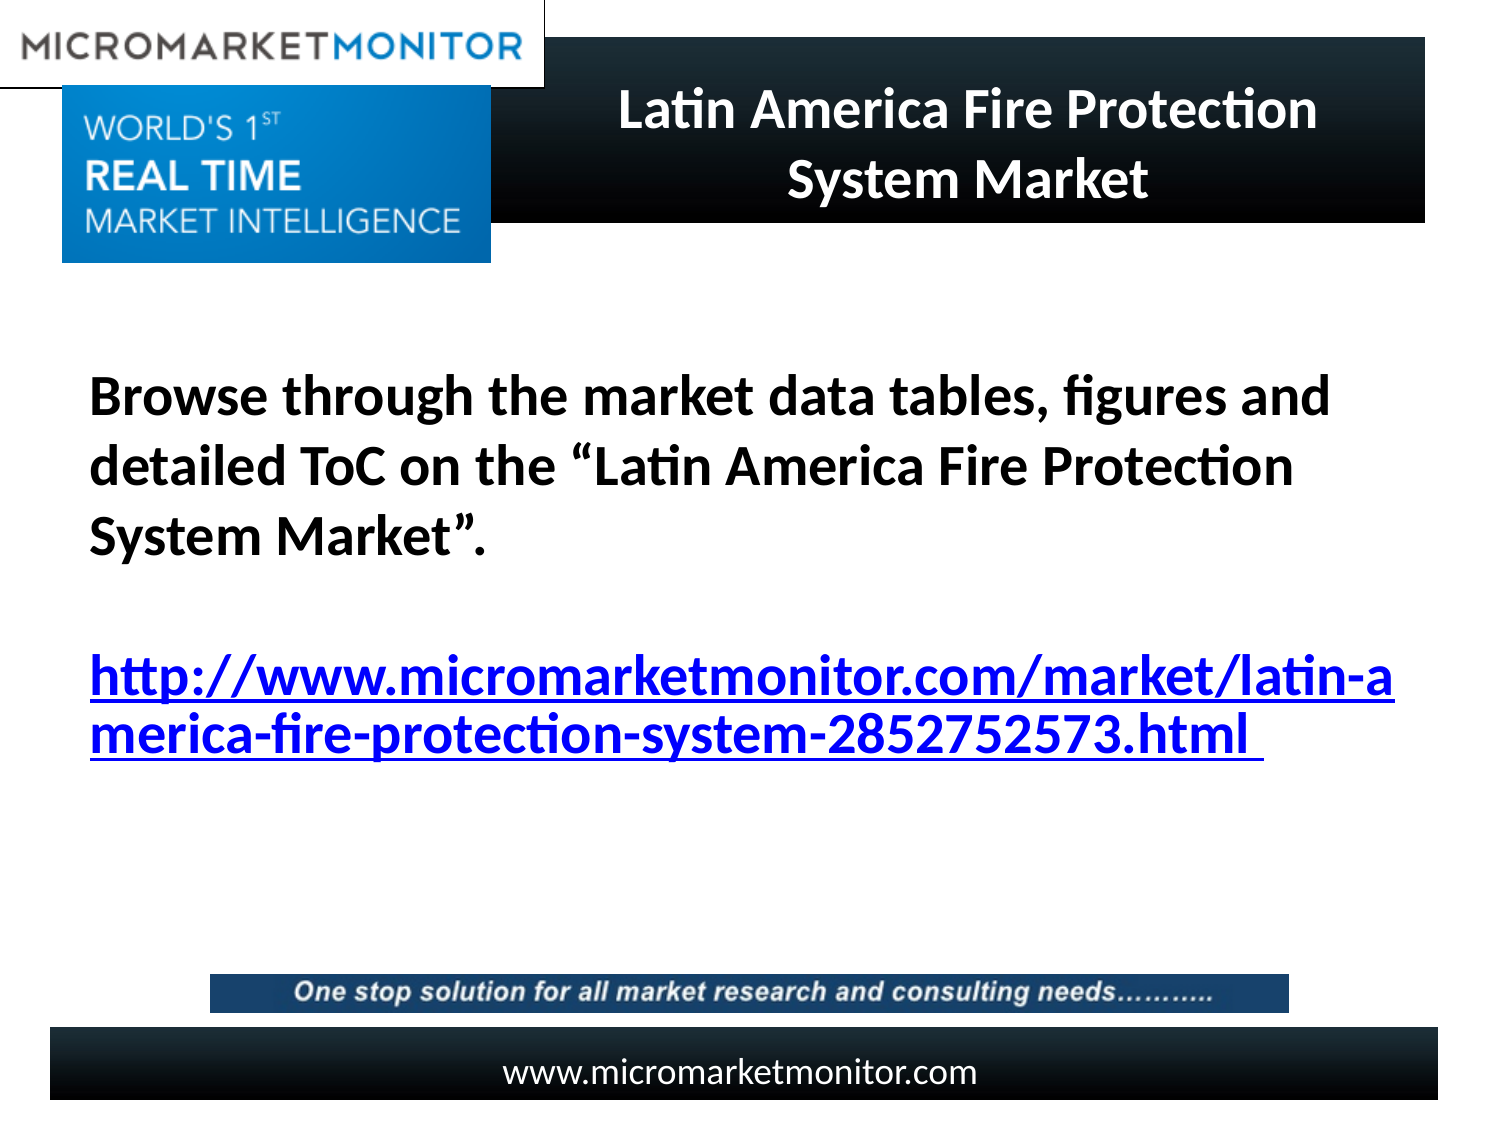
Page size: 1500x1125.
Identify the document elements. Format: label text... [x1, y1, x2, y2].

text_box Browse through the market data tables, figures and detailed ToC on the “Latin America Fire Protection System Market”. http://www.micromarketmonitor.com/market/latin-america-fire-protection-system-2852752573.html [74, 350, 1425, 715]
picture [49, 1027, 1438, 1101]
picture [0, 0, 1426, 263]
picture [210, 974, 1290, 1013]
